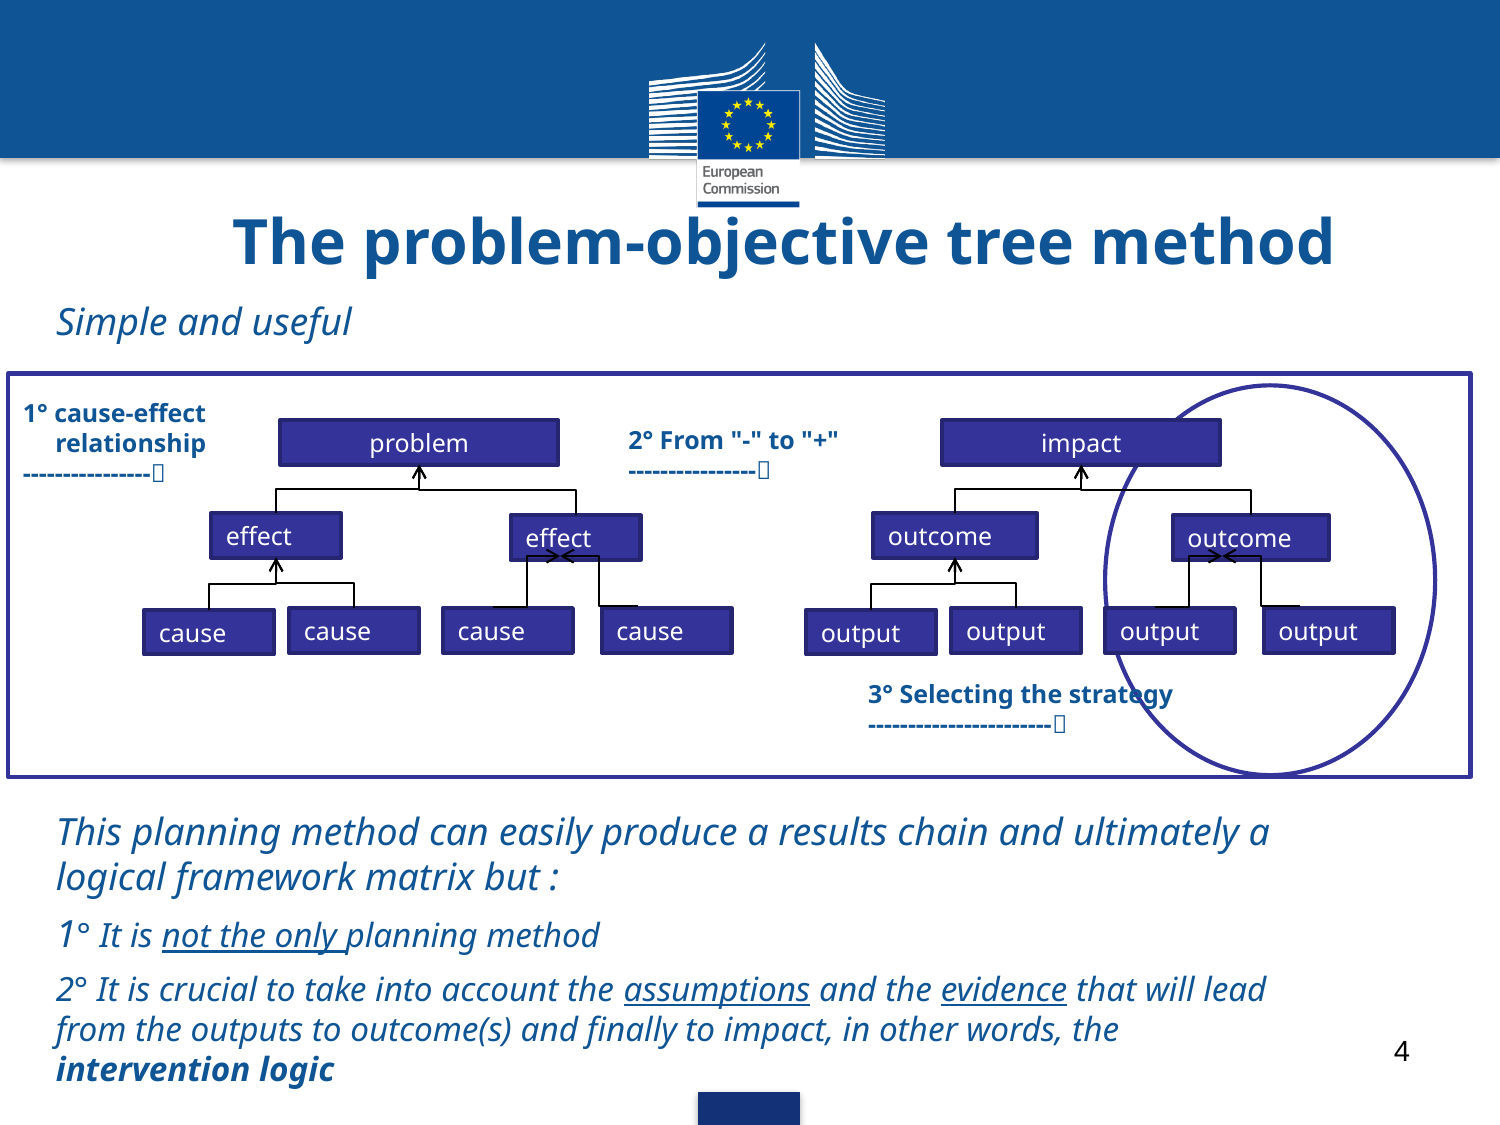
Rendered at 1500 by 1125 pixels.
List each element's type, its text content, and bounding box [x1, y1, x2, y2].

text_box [7, 373, 1471, 778]
text_box This planning method can easily produce a results chain and ultimately a logical framework matrix but : 1° It is not the only planning method 2° It is crucial to take into account the assumptions and the evidence that will lead from the outputs to outcome(s) and finally to impact, in other words, the intervention logic [41, 800, 1329, 902]
list Simple and useful [41, 290, 680, 362]
slide_number 4 [1074, 1024, 1426, 1103]
picture [649, 42, 885, 184]
title The problem-objective tree method [73, 184, 1454, 295]
